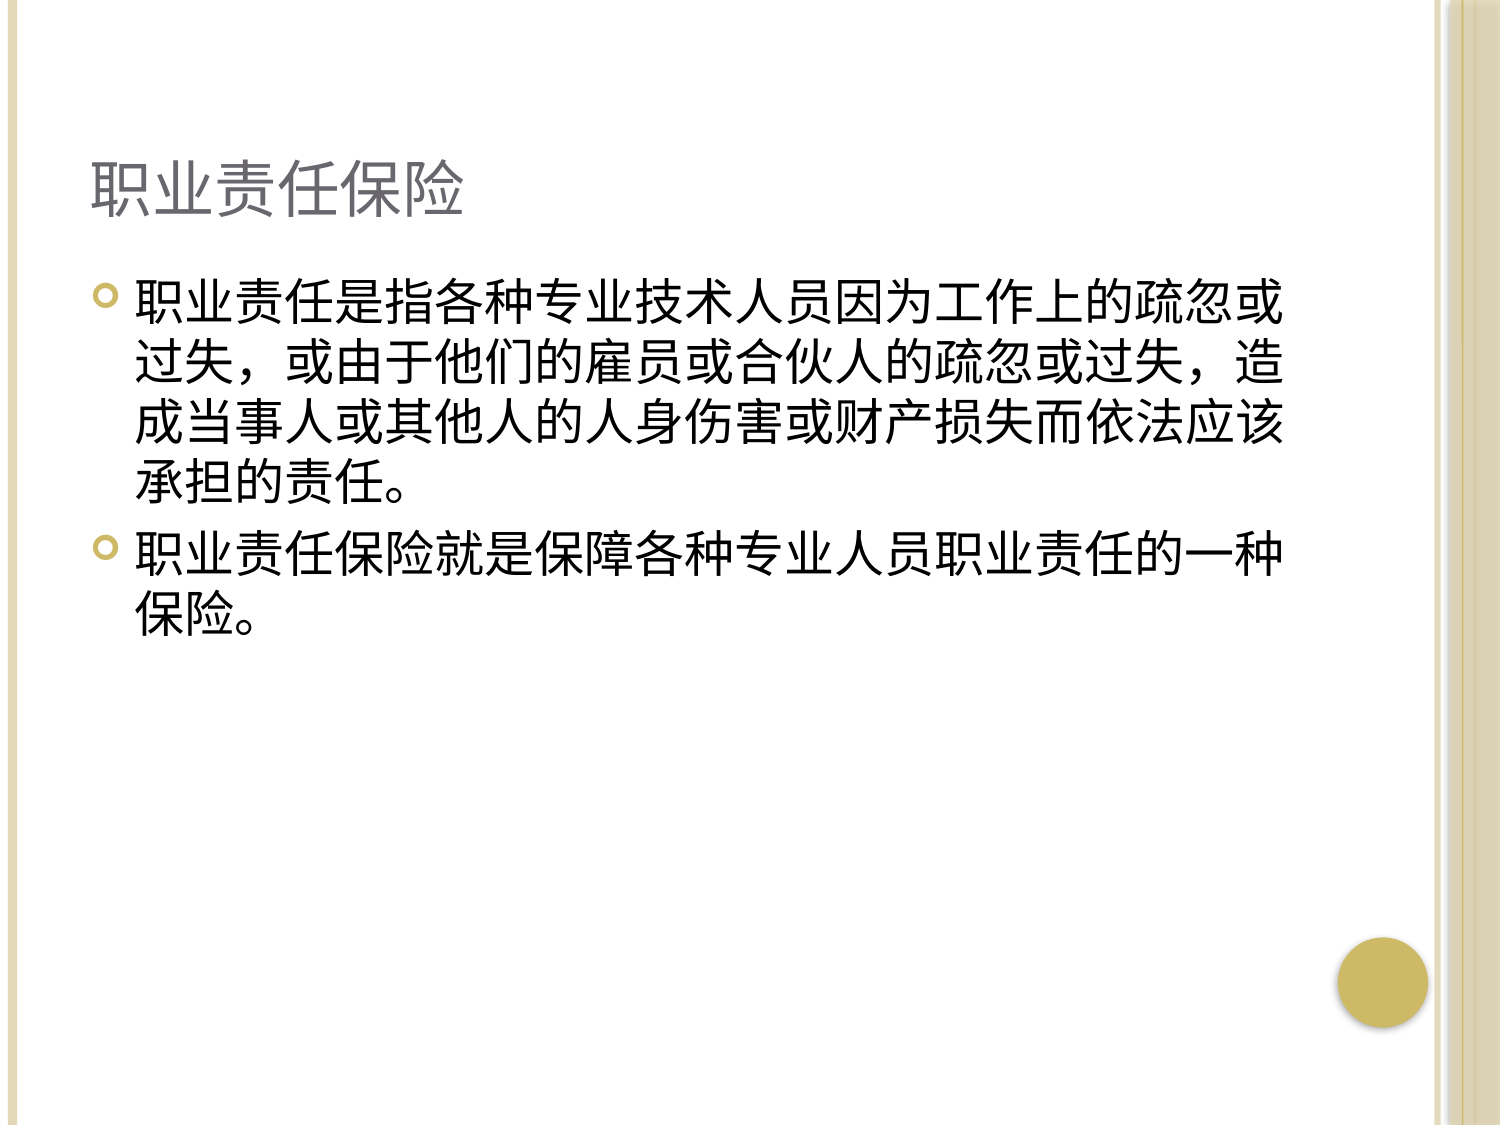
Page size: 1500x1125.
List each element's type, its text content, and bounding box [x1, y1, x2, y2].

list 职业责任是指各种专业技术人员因为工作上的疏忽或过失，或由于他们的雇员或合伙人的疏忽或过失，造成当事人或其他人的人身伤害或财产损失而依法应该承担的责任。 职业责任保险就是保障各种专业人员职业责任的一种保险。 [74, 262, 1301, 1063]
title 职业责任保险 [75, 45, 1300, 233]
